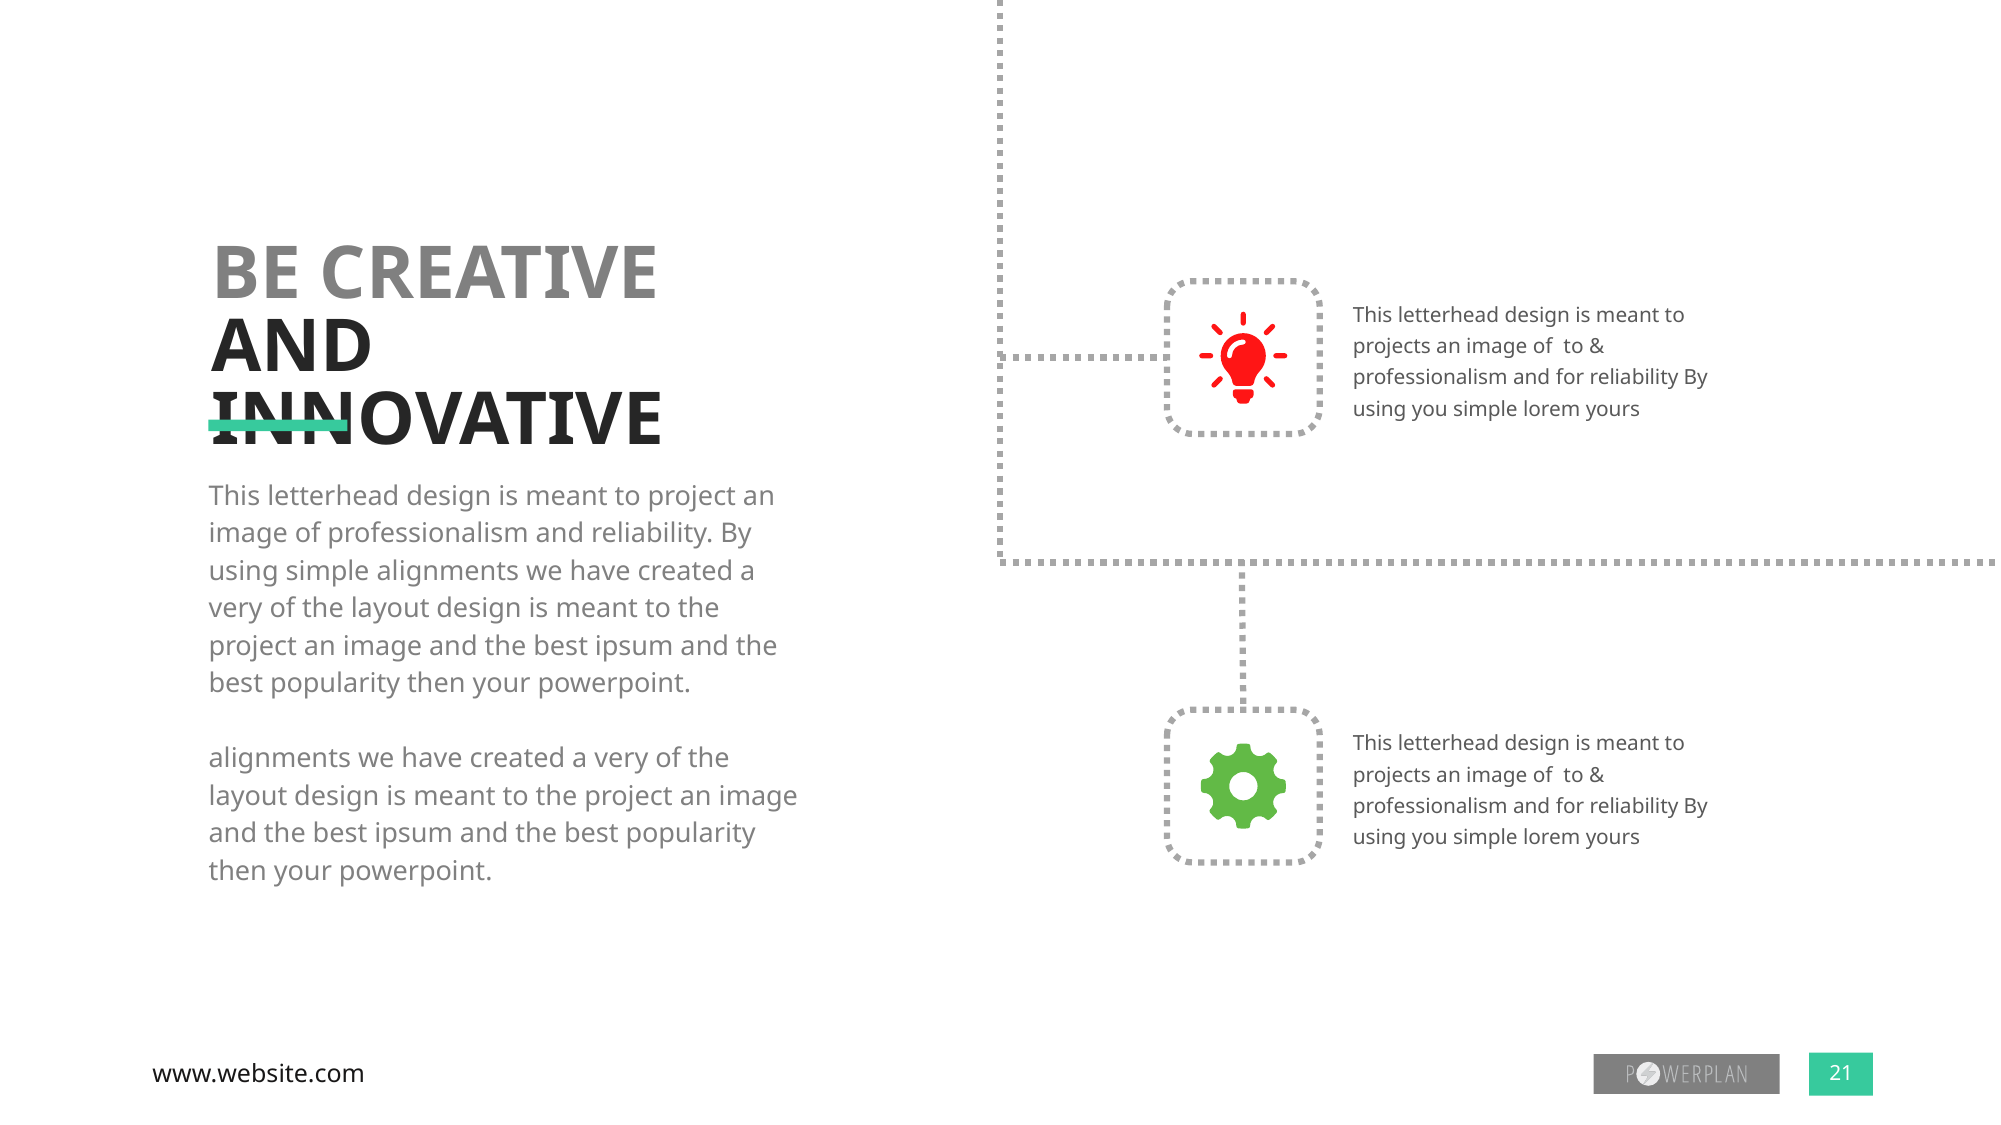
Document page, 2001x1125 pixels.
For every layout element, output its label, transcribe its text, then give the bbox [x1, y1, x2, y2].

text_box [1211, 376, 1223, 388]
text_box [1273, 353, 1288, 359]
text_box [1211, 323, 1223, 336]
text_box This letterhead design is meant to projects an image of to & professionalism and for reliability By using you simple lorem yours [1352, 299, 1750, 416]
text_box [1232, 389, 1254, 404]
text_box [1263, 323, 1276, 336]
text_box [1263, 376, 1276, 388]
text_box [1220, 333, 1266, 386]
text_box [1199, 353, 1214, 359]
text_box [1167, 709, 1320, 863]
slide_number www.website.com [137, 1042, 391, 1103]
text_box This letterhead design is meant to projects an image of to & professionalism and for reliability By using you simple lorem yours [1352, 728, 1750, 844]
text_box [1240, 311, 1246, 326]
text_box [1165, 280, 1321, 435]
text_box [196, 232, 804, 893]
slide_number 21 [1809, 1052, 1873, 1096]
